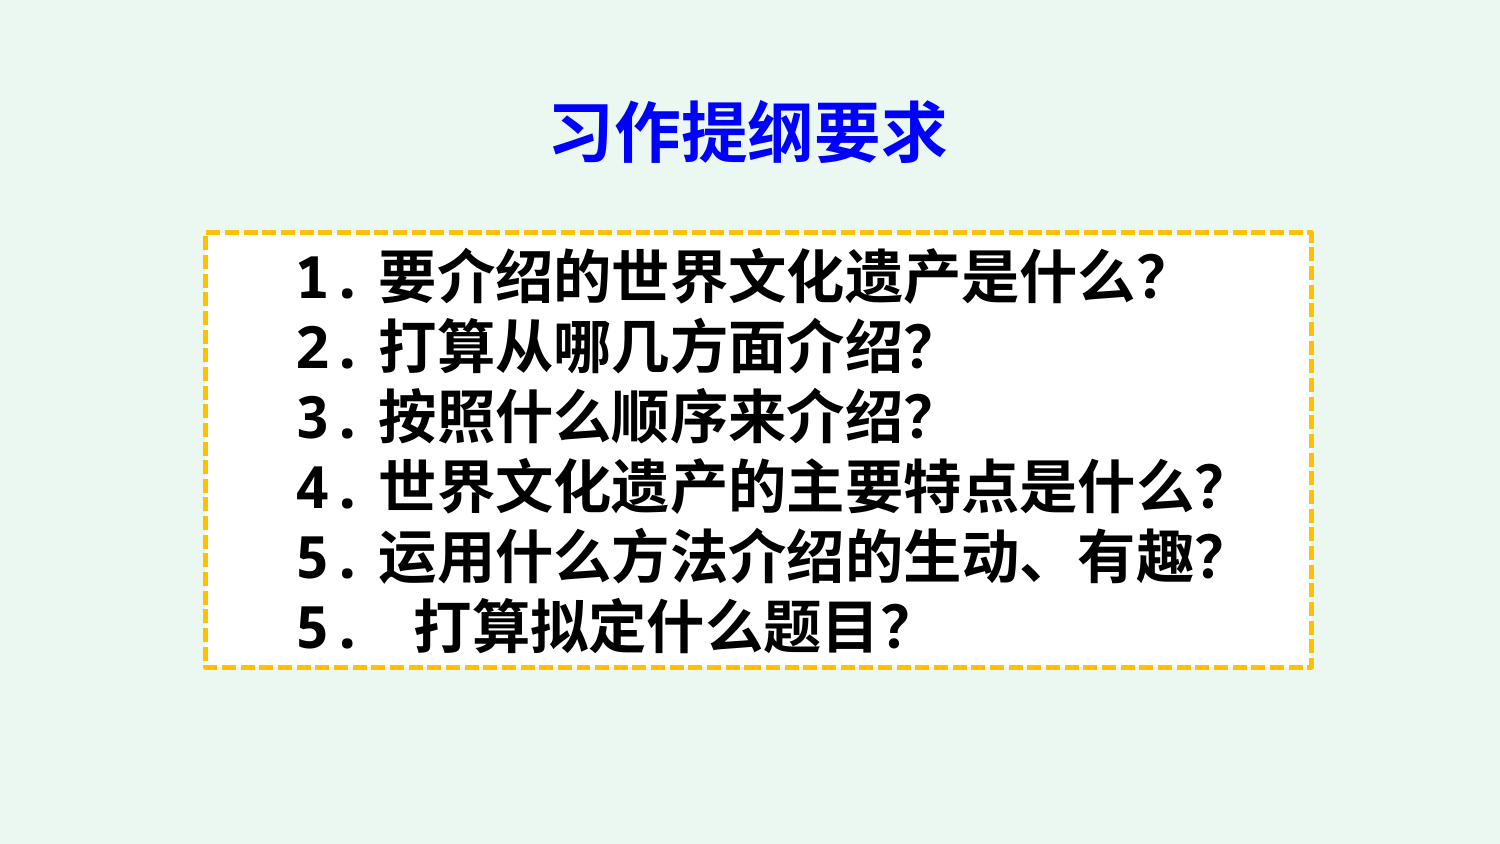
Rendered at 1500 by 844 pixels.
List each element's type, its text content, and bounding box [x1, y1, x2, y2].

text_box 习作提纲要求 [466, 83, 1030, 179]
text_box 1.要介绍的世界文化遗产是什么？ 2.打算从哪几方面介绍？ 3.按照什么顺序来介绍？ 4.世界文化遗产的主要特点是什么？ 5.运用什么方法介绍的生动、有趣？ 5. 打算拟定什么题目？ [205, 232, 1312, 668]
